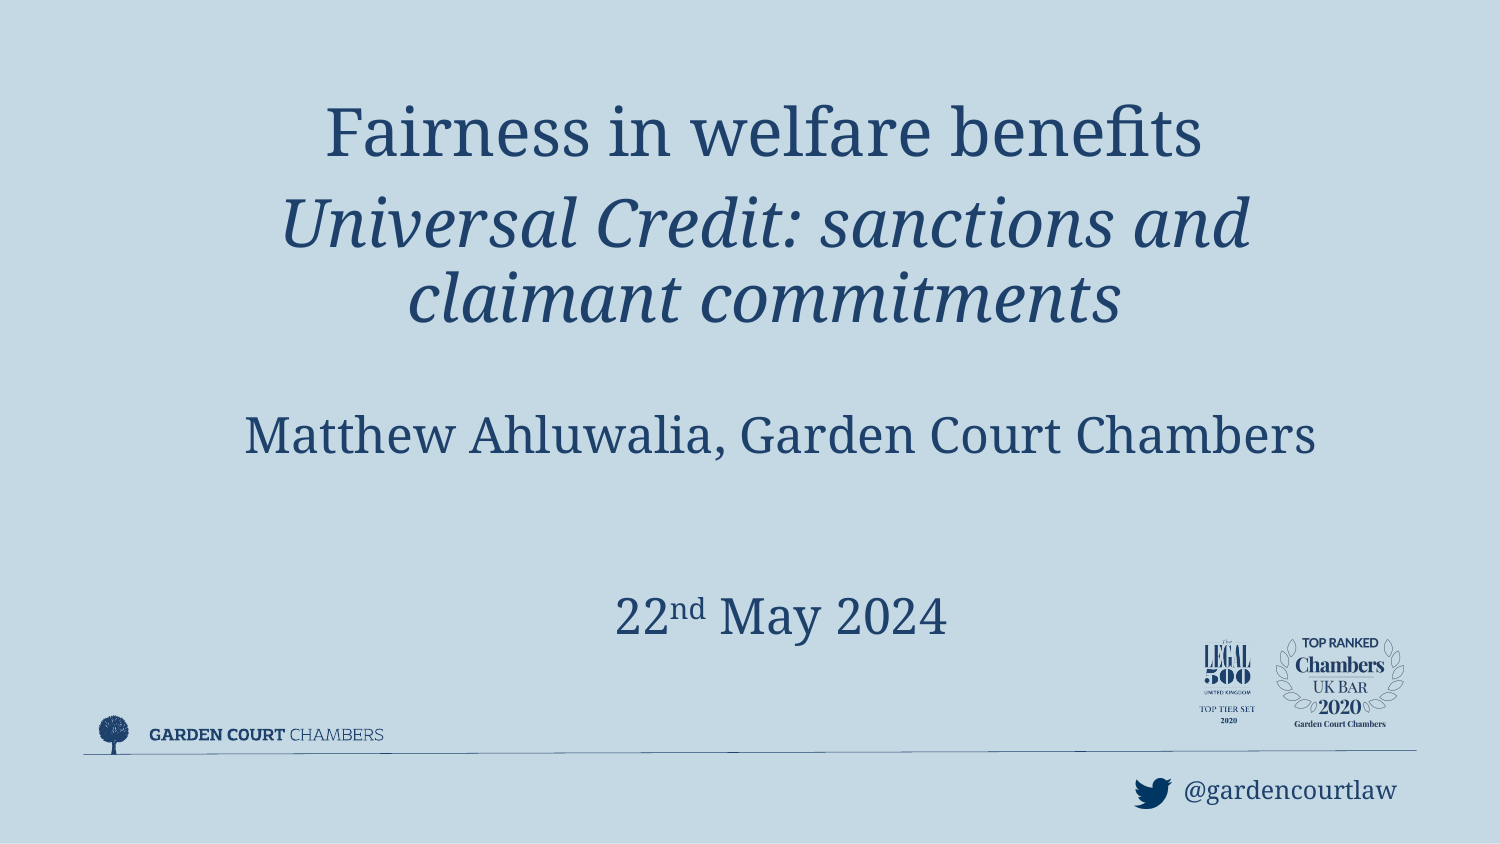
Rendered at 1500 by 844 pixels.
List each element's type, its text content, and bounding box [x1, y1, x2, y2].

picture [1191, 647, 1262, 733]
text_box Matthew Ahluwalia, Garden Court Chambers 22nd May 2024 [198, 380, 1363, 647]
picture [1134, 778, 1172, 809]
picture [1276, 638, 1404, 727]
list Fairness in welfare benefits Universal Credit: sanctions and claimant commitments [183, 87, 1348, 353]
